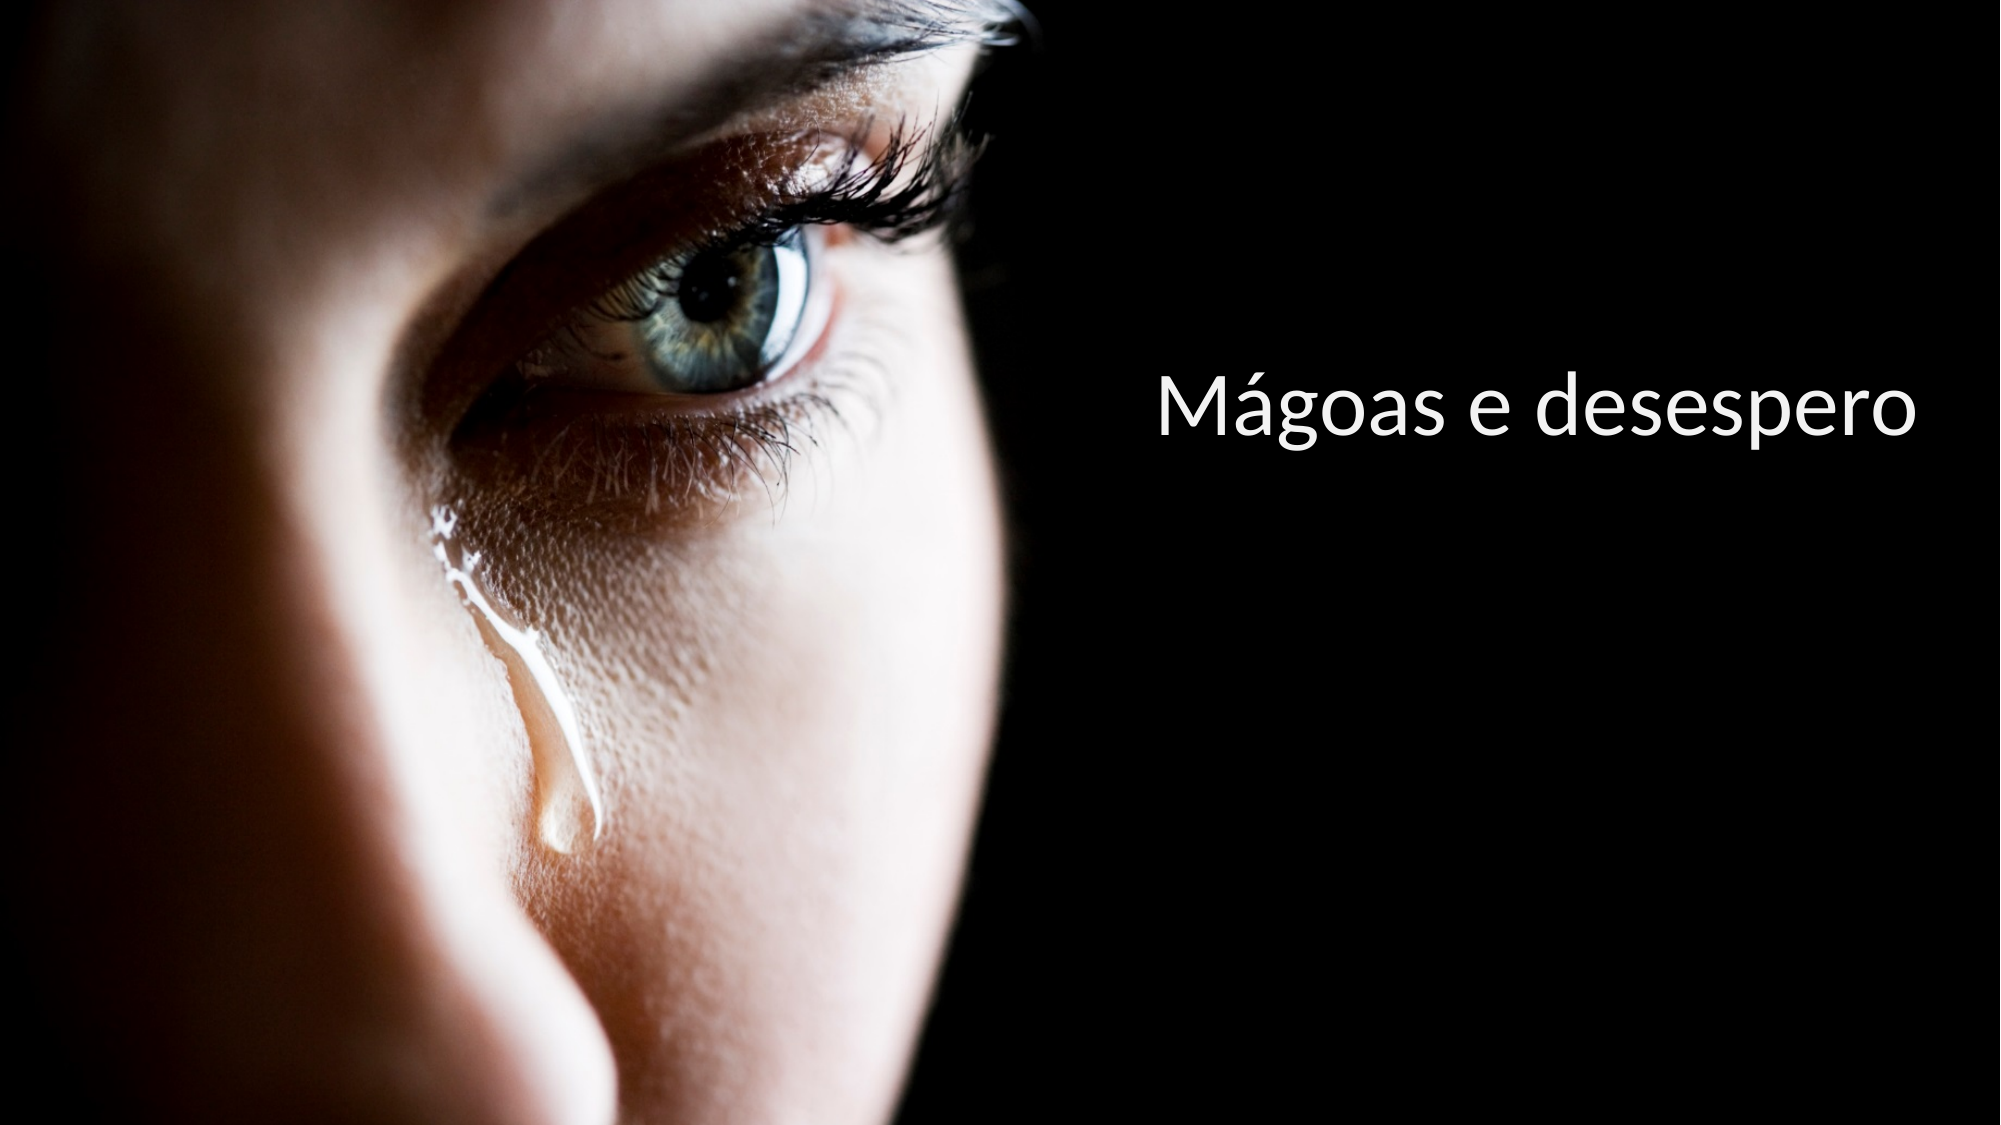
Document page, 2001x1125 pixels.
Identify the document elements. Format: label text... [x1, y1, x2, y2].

picture [0, 0, 1693, 1125]
text_box Mágoas e desespero [1693, 336, 1986, 461]
